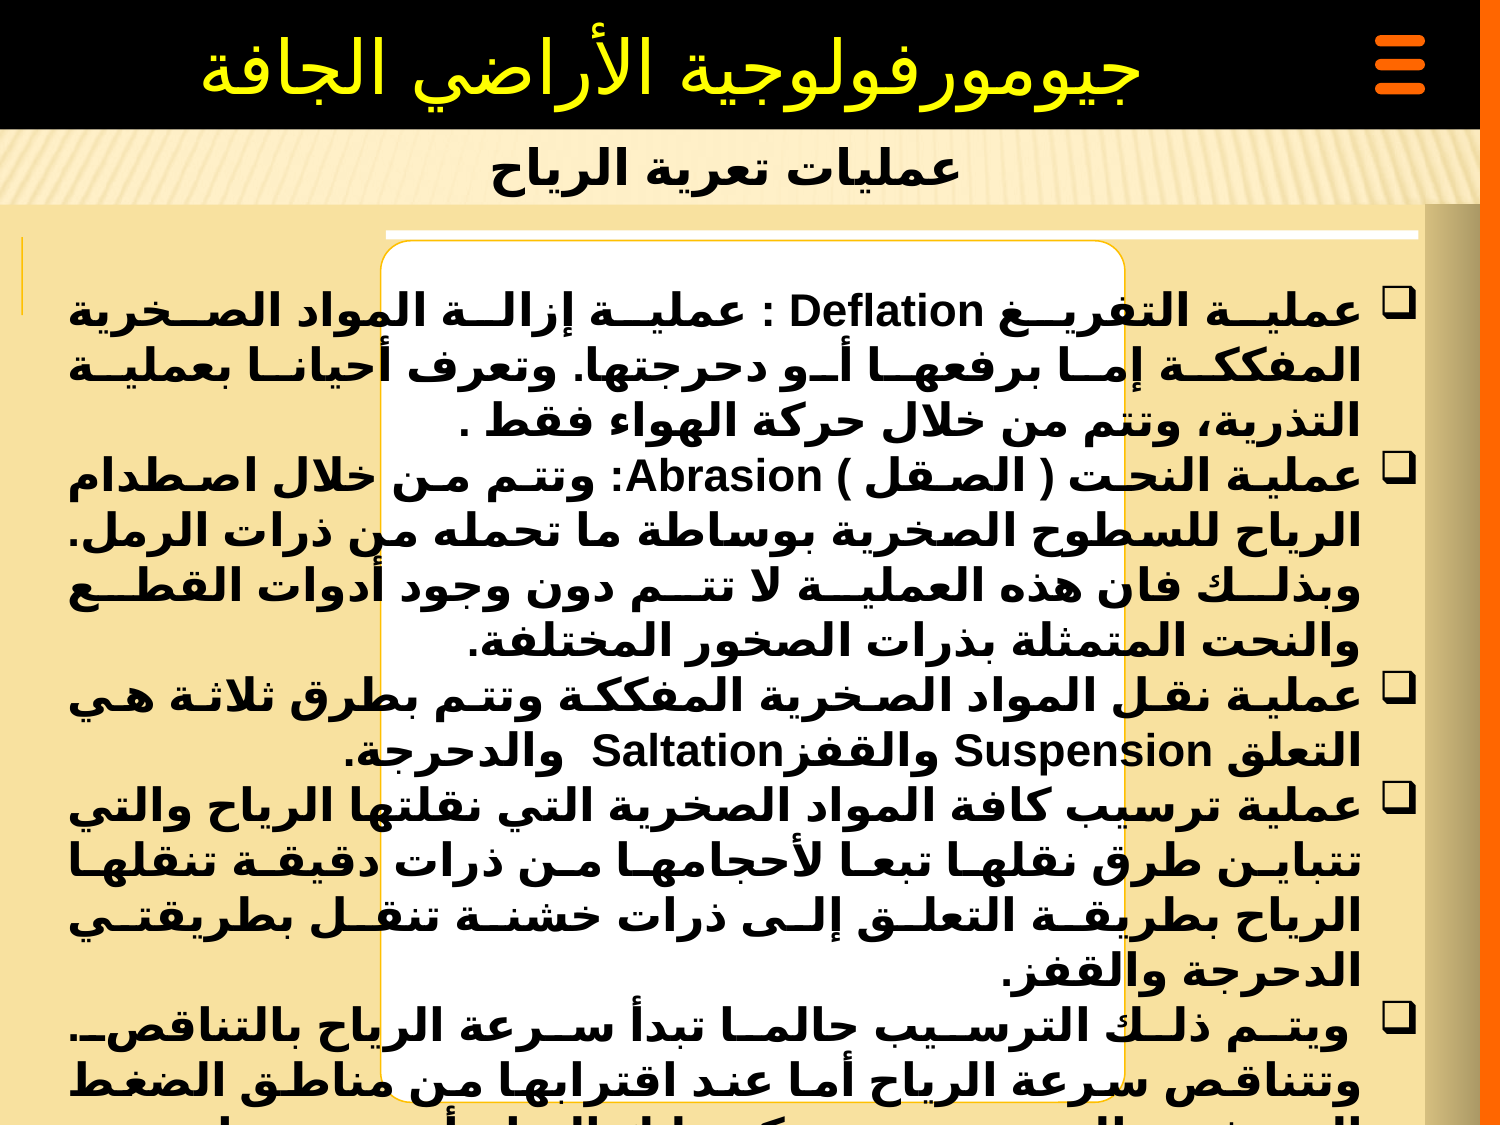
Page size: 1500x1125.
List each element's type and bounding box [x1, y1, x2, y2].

text_box [0, 0, 1500, 1125]
